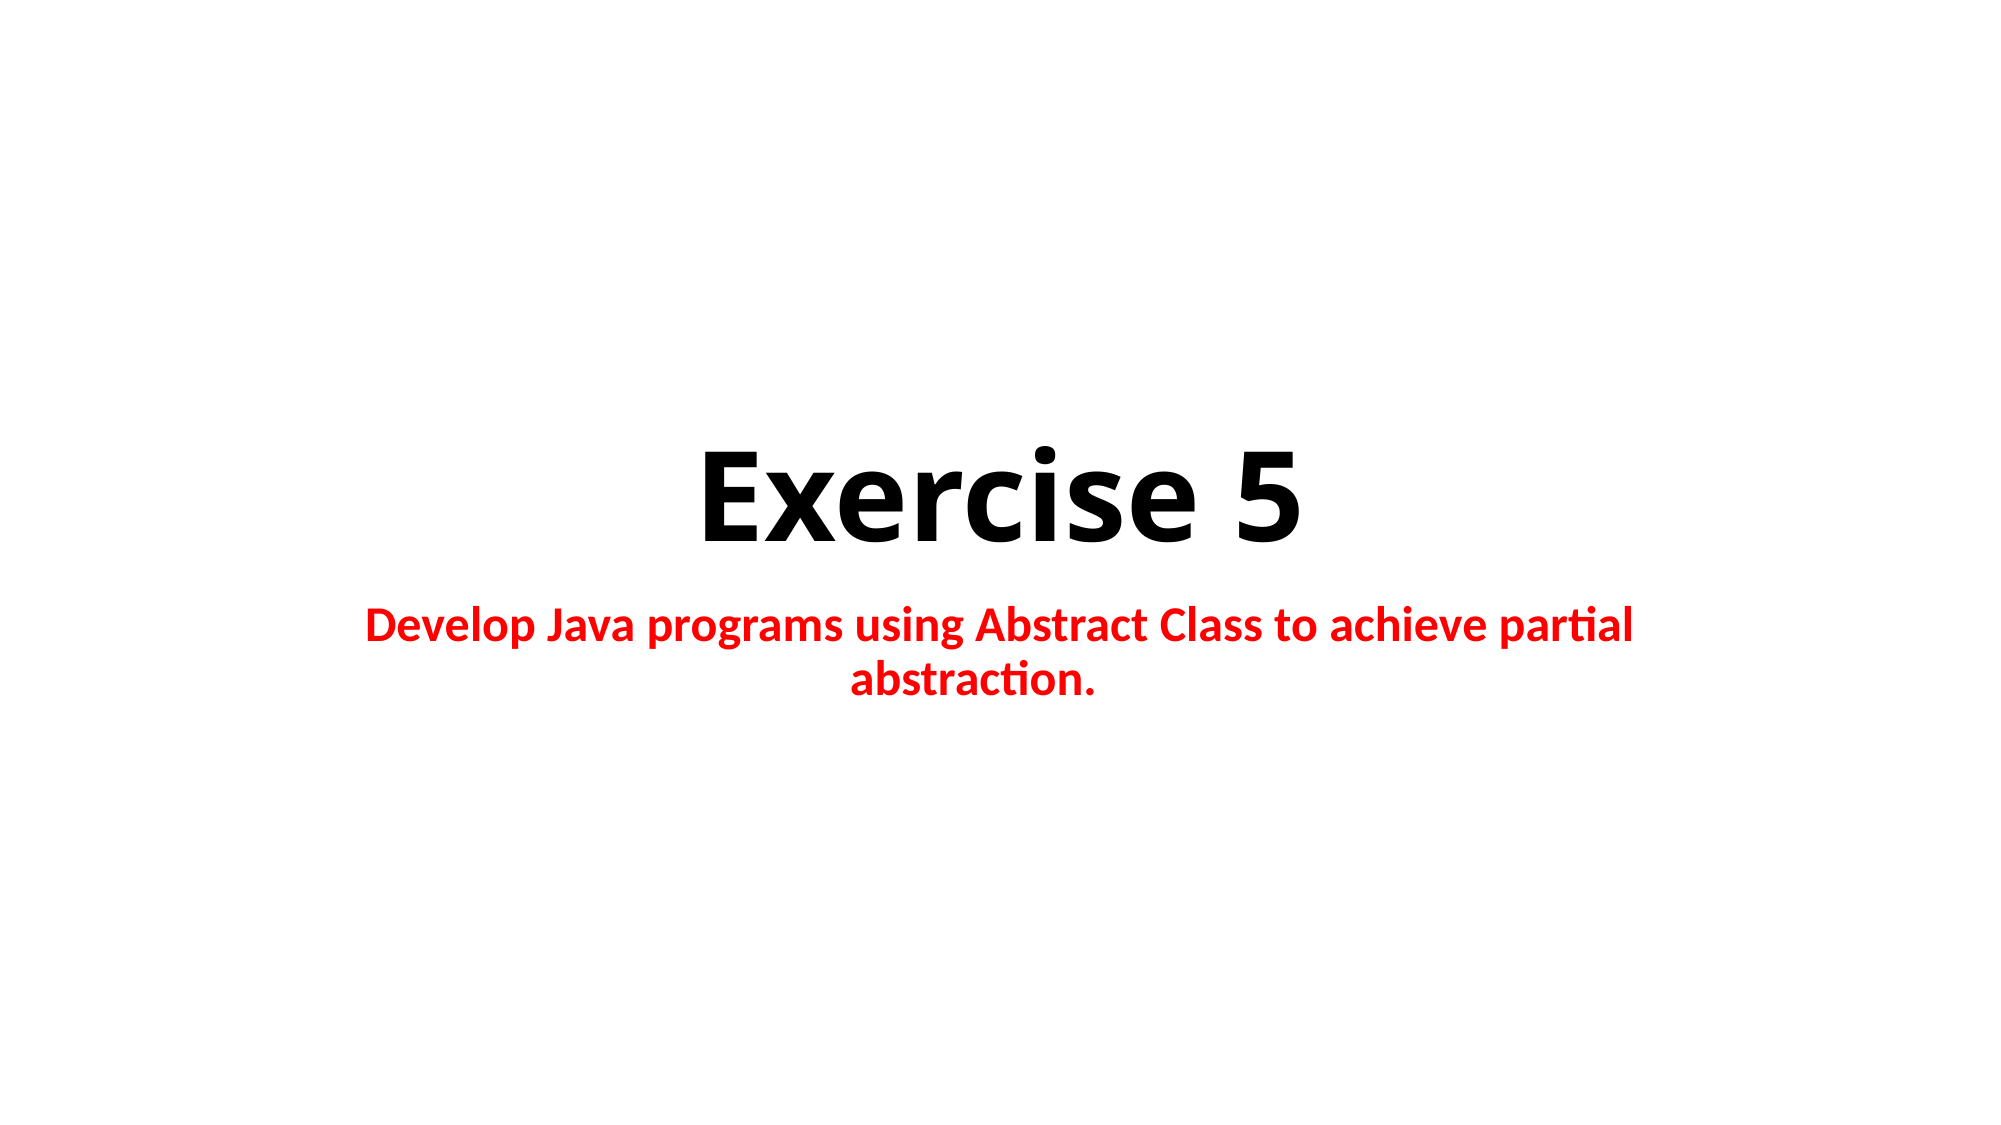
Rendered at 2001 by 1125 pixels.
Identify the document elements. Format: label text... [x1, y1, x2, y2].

title Exercise 5 [249, 184, 1750, 576]
subtitle Develop Java programs using Abstract Class to achieve partial abstraction. [249, 590, 1750, 863]
